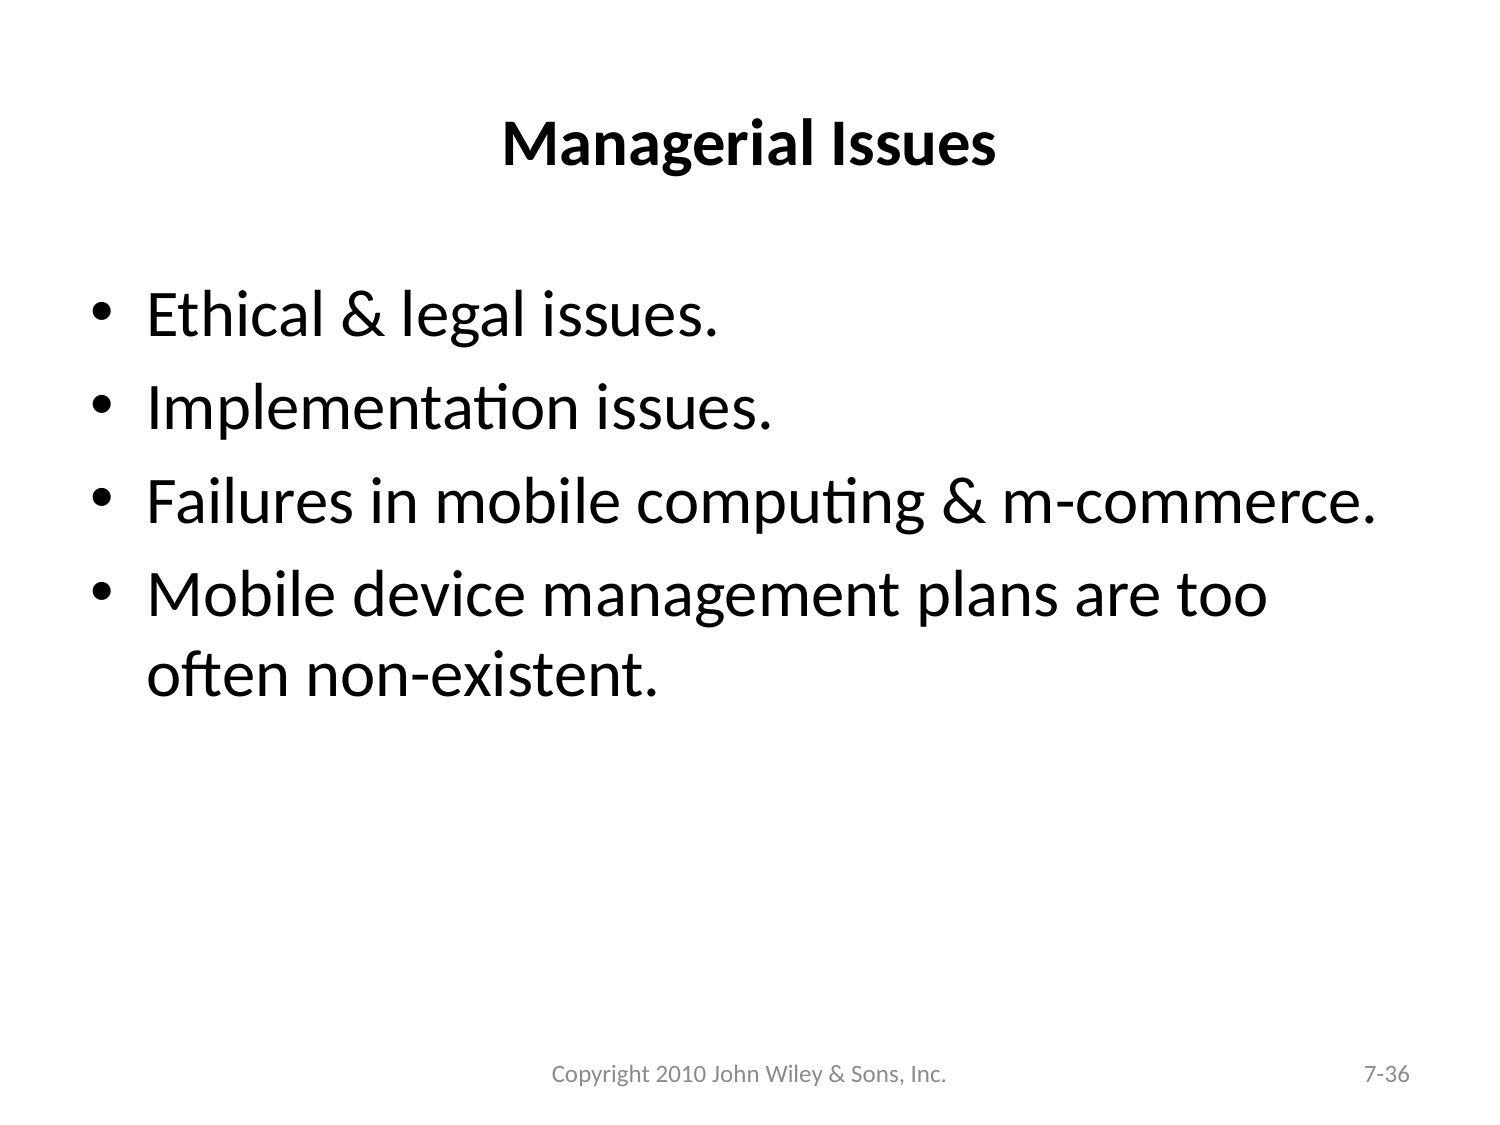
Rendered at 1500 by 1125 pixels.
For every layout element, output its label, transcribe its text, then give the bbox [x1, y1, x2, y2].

list Ethical & legal issues. Implementation issues. Failures in mobile computing & m-commerce. Mobile device management plans are too often non-existent. [75, 262, 1425, 1005]
title Managerial Issues [75, 45, 1425, 233]
slide_number 7-36 [1074, 1042, 1425, 1103]
footer Copyright 2010 John Wiley & Sons, Inc. [512, 1042, 988, 1103]
